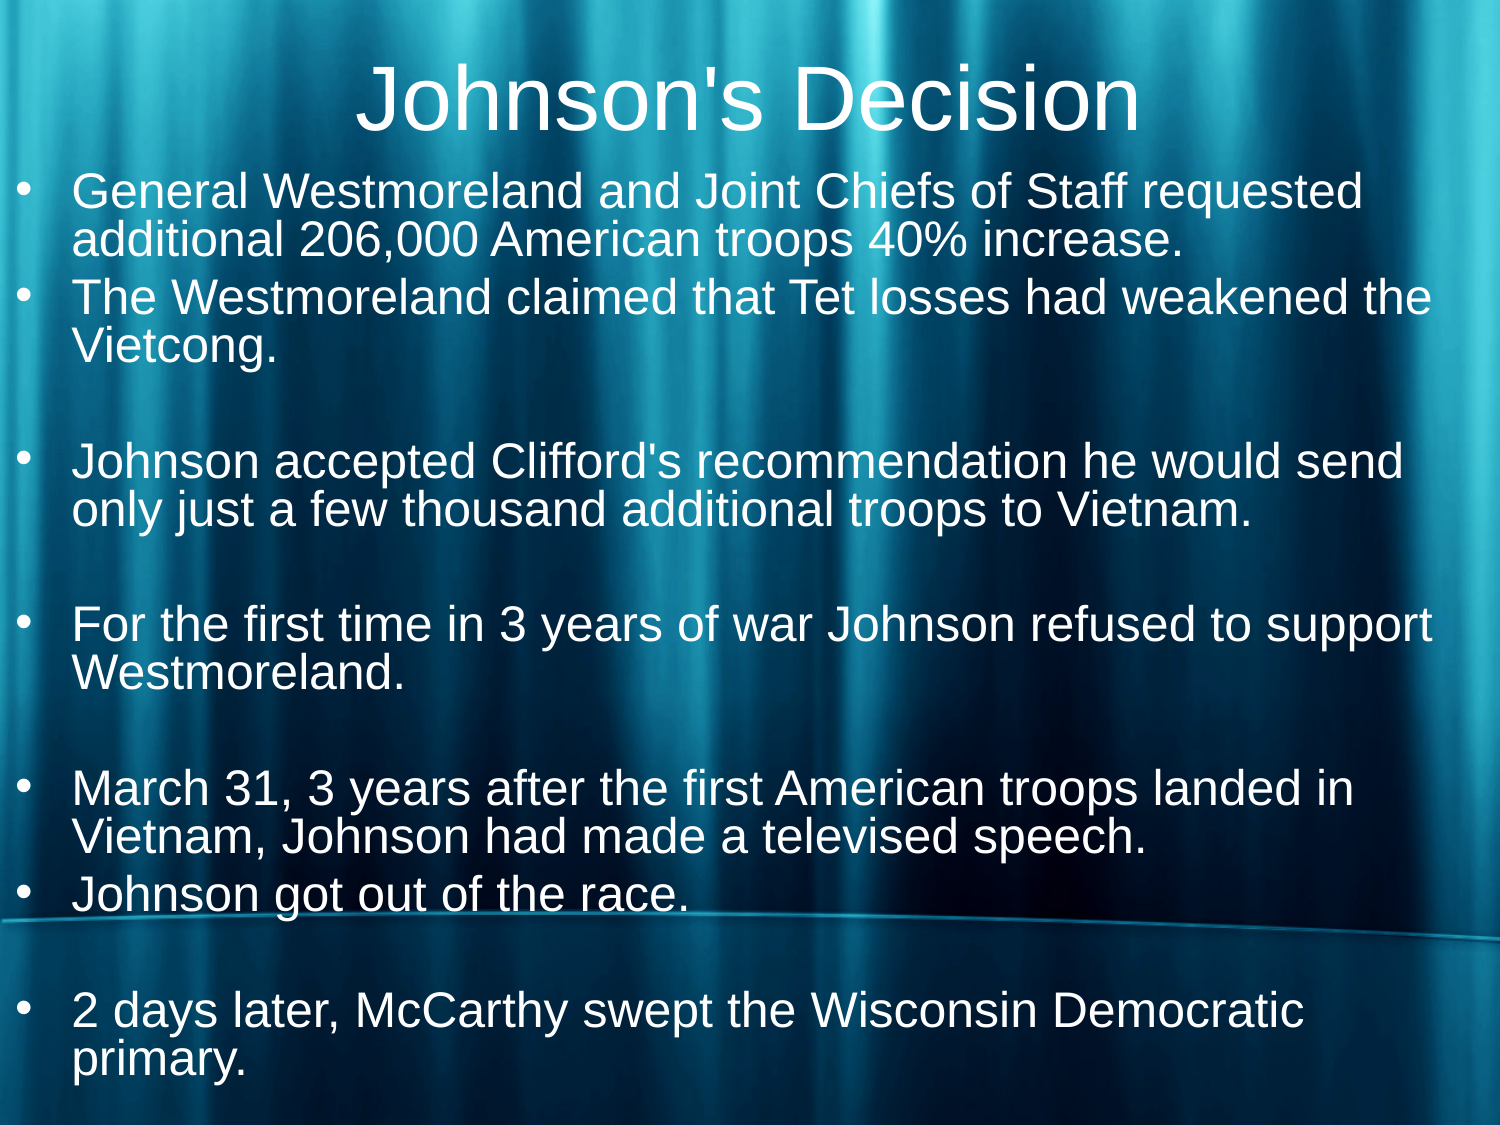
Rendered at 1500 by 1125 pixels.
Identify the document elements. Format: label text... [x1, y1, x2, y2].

list General Westmoreland and Joint Chiefs of Staff requested additional 206,000 American troops 40% increase. The Westmoreland claimed that Tet losses had weakened the Vietcong. Johnson accepted Clifford's recommendation he would send only just a few thousand additional troops to Vietnam. For the first time in 3 years of war Johnson refused to support Westmoreland. March 31, 3 years after the first American troops landed in Vietnam, Johnson had made a televised speech. Johnson got out of the race. 2 days later, McCarthy swept the Wisconsin Democratic primary. [0, 162, 1500, 1125]
title Johnson's Decision [0, 0, 1500, 162]
